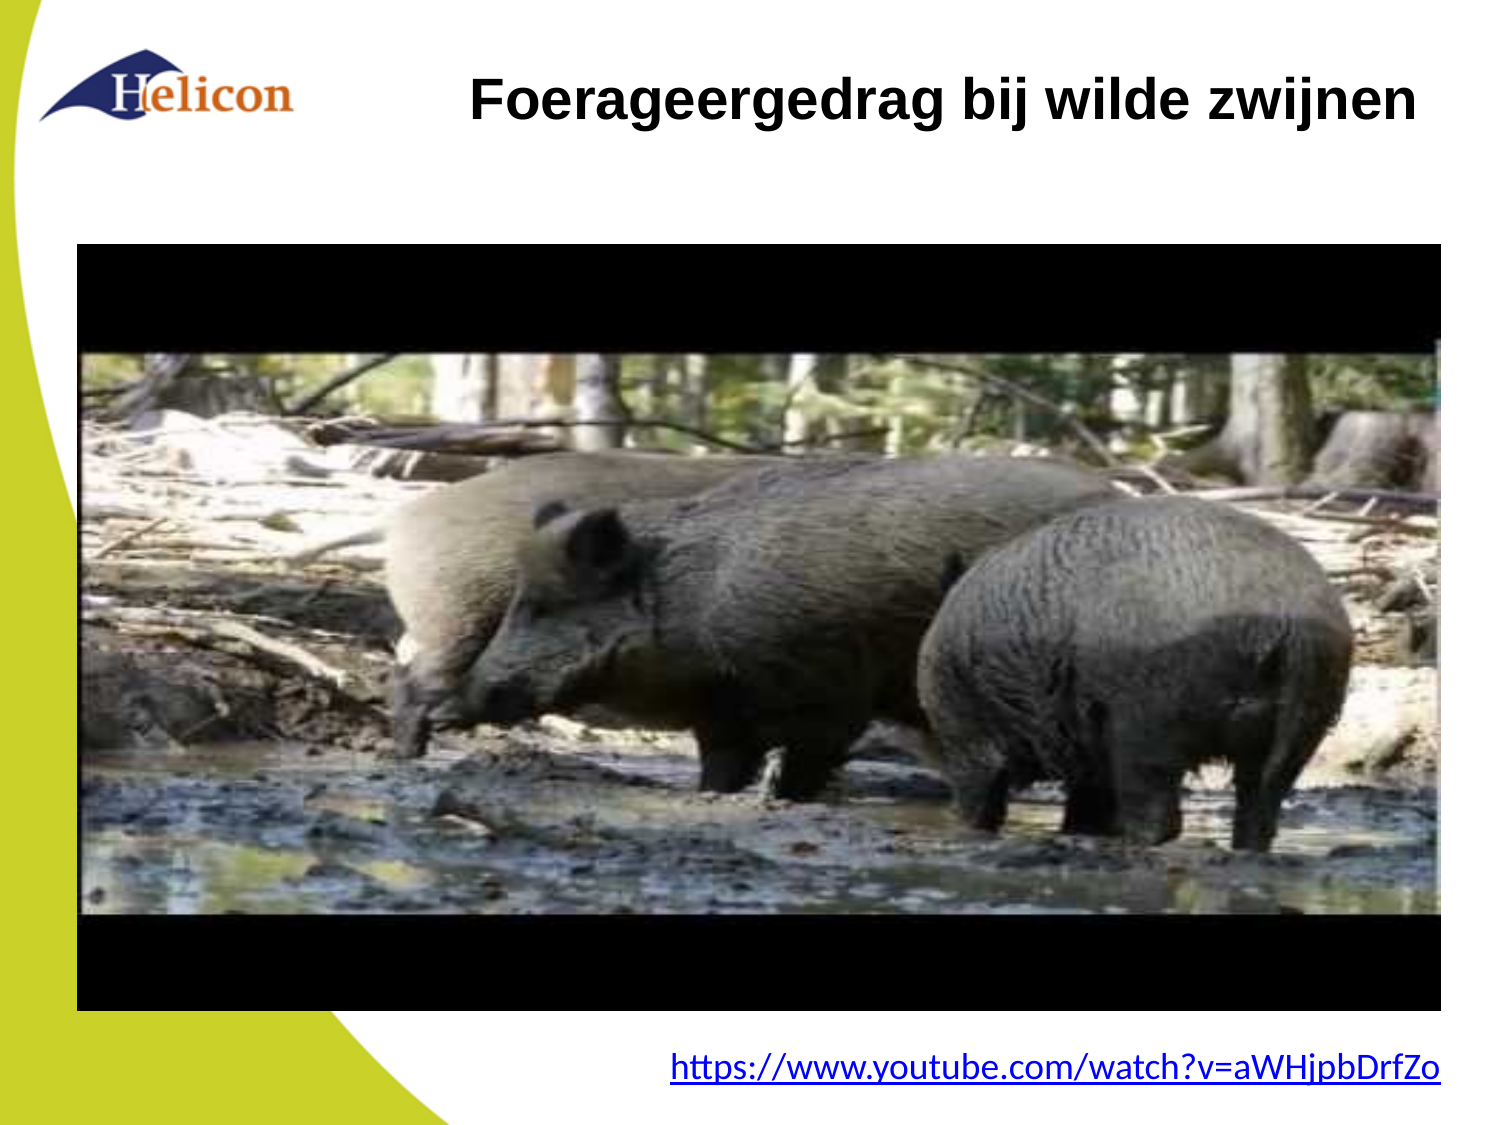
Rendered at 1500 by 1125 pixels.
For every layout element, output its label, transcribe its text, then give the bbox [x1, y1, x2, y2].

title Foerageergedrag bij wilde zwijnen [454, 78, 1500, 185]
picture [0, 0, 1500, 1125]
text_box https://www.youtube.com/watch?v=aWHjpbDrfZo [655, 1034, 1500, 1125]
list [76, 243, 1442, 1012]
